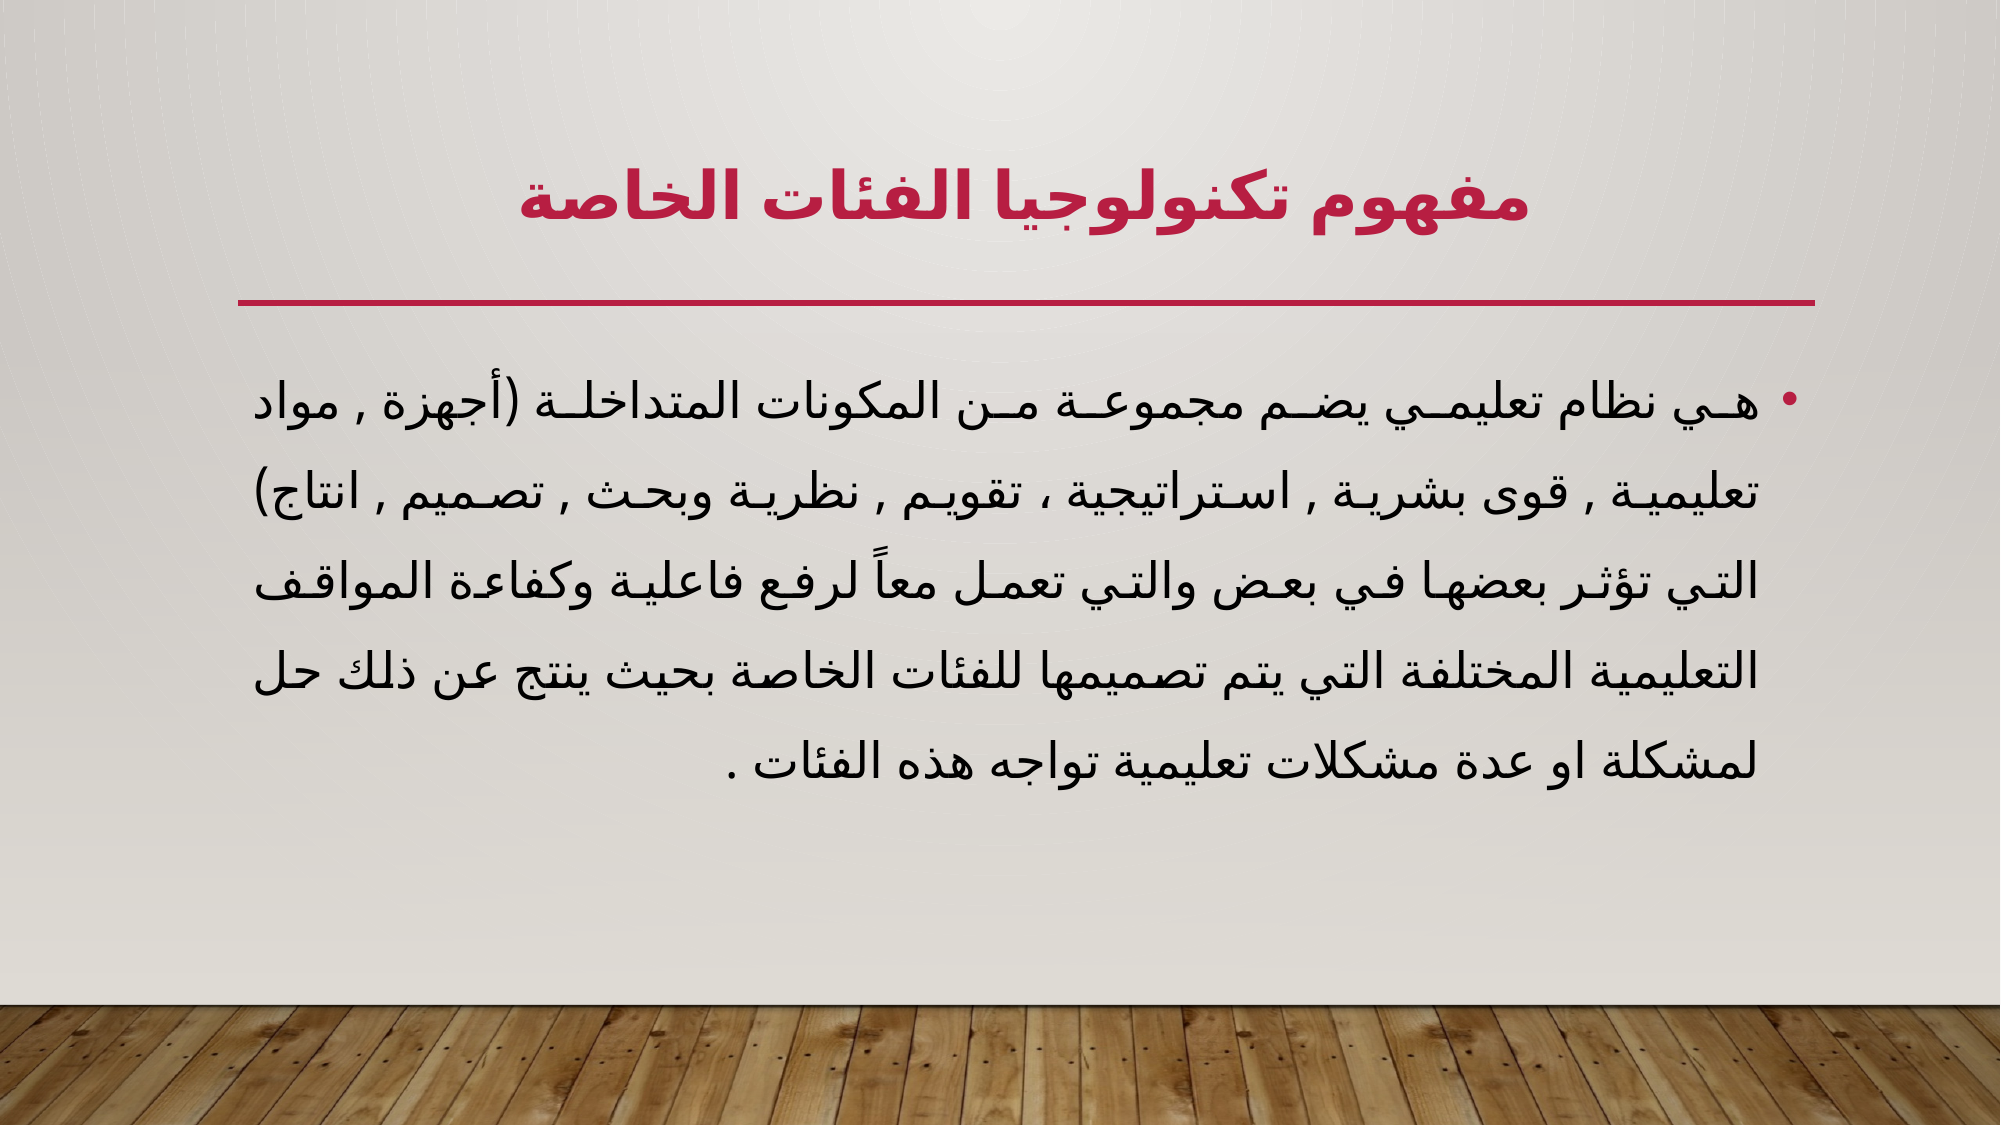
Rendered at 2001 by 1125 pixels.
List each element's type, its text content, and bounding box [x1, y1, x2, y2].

picture [0, 1005, 2000, 1125]
list هي نظام تعليمي يضم مجموعة من المكونات المتداخلة (أجهزة , مواد تعليمية , قوى بشرية , استراتيجية ، تقويم , نظرية وبحث , تصميم , انتاج) التي تؤثر بعضها في بعض والتي تعمل معاً لرفع فاعلية وكفاءة المواقف التعليمية المختلفة التي يتم تصميمها للفئات الخاصة بحيث ينتج عن ذلك حل لمشكلة او عدة مشكلات تعليمية تواجه هذه الفئات . [238, 330, 1814, 897]
title مفهوم تكنولوجيا الفئات الخاصة [238, 154, 1814, 305]
